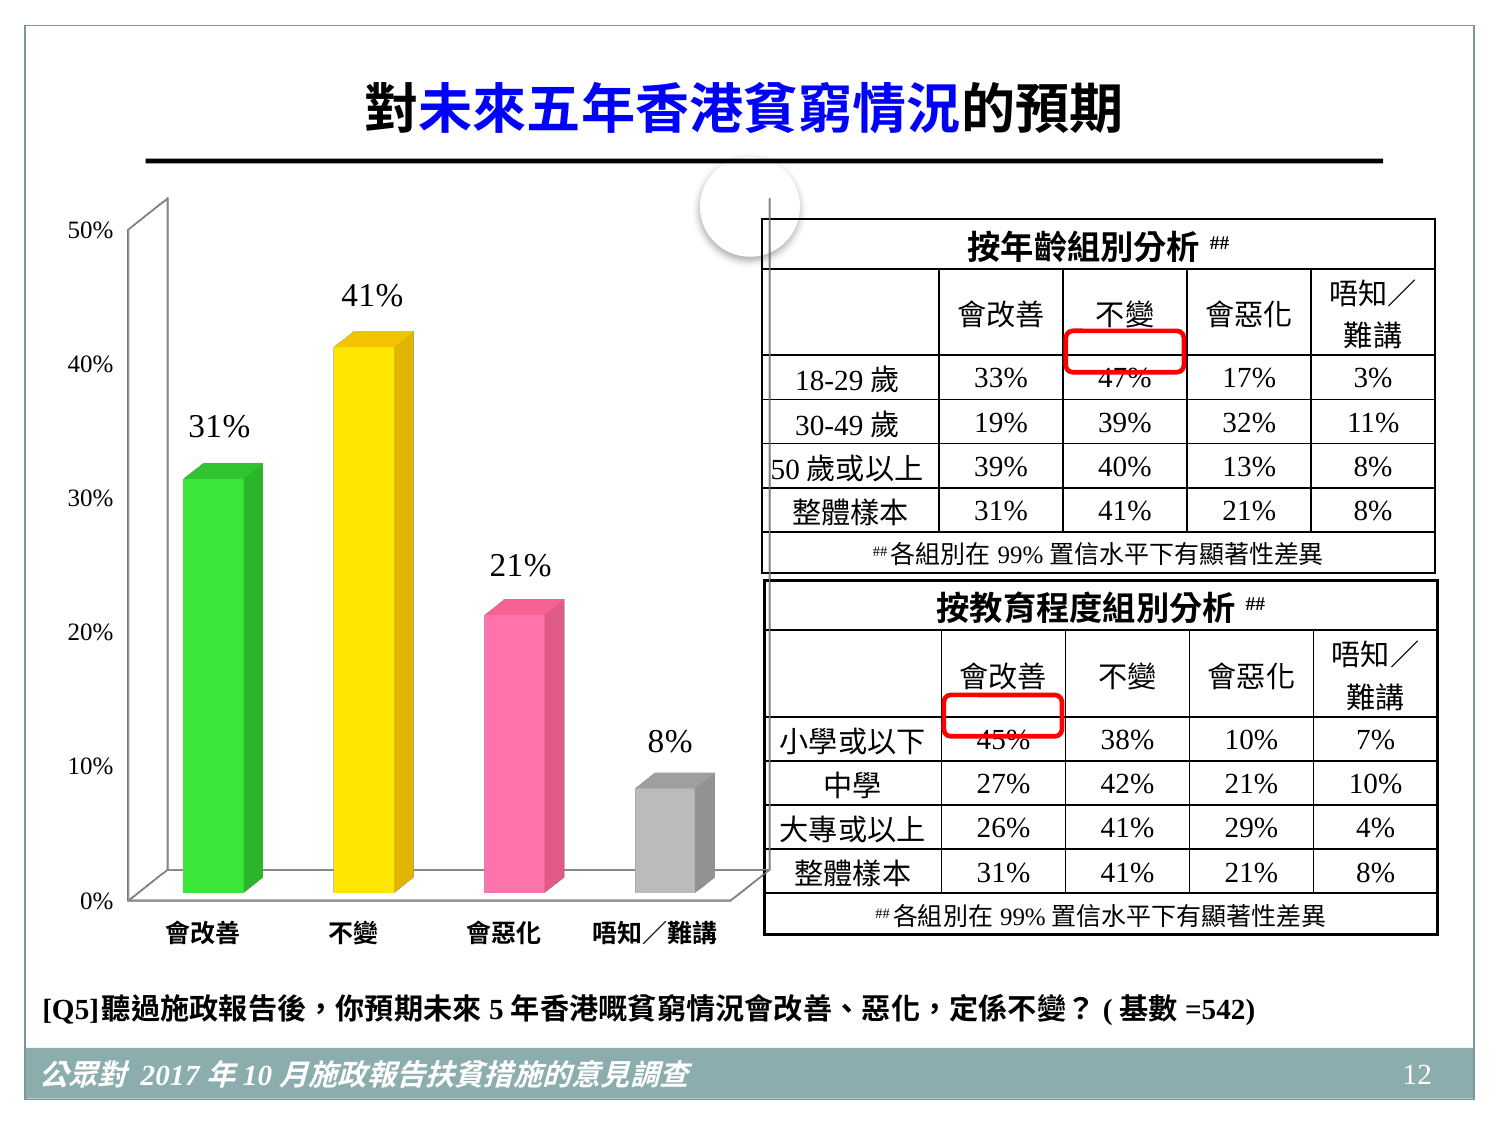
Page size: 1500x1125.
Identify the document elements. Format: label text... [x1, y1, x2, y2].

table_cell 21% [1190, 762, 1313, 804]
table_cell 會惡化 [1190, 631, 1313, 716]
table_cell 整體樣本 [792, 489, 938, 531]
table_cell 26% [942, 806, 1065, 848]
table_cell 不變 [1066, 631, 1189, 716]
table_cell 中學 [792, 762, 941, 804]
table_cell 8% [1314, 850, 1436, 892]
table_cell 39% [940, 444, 1062, 487]
table_cell 3% [1312, 356, 1434, 399]
chart [52, 178, 786, 969]
table_cell 41% [1066, 806, 1189, 848]
table_cell 17% [1188, 356, 1310, 399]
text_box [942, 693, 1063, 738]
table_cell 41% [1064, 489, 1186, 531]
table_cell 32% [1188, 400, 1310, 443]
table_cell 29% [1190, 806, 1313, 848]
table_cell 38% [1066, 718, 1189, 760]
table_cell 小學或以下 [792, 718, 941, 760]
table_header 按年齡組別分析## [792, 220, 1434, 268]
table_cell [792, 270, 938, 354]
table_cell 45% [942, 718, 1065, 760]
text_box [1064, 329, 1185, 374]
table_cell 大專或以上 [792, 806, 941, 848]
table_cell 唔知／ 難講 [1314, 631, 1436, 716]
table_cell 會惡化 [1188, 270, 1310, 354]
table_cell 11% [1312, 400, 1434, 443]
table_cell 7% [1314, 718, 1436, 760]
table_cell 整體樣本 [792, 850, 941, 892]
table_cell ##各組別在99%置信水平下有顯著性差異 [792, 533, 1434, 572]
table_cell 47% [1064, 356, 1186, 399]
table_cell 會改善 [942, 631, 1065, 716]
table_cell 50歲或以上 [792, 444, 938, 487]
table_cell 21% [1190, 850, 1313, 892]
table_cell 33% [940, 356, 1062, 399]
table_cell 13% [1188, 444, 1310, 487]
table_cell 41% [1066, 850, 1189, 892]
table_cell 18-29歲 [792, 356, 938, 399]
table_cell 會改善 [940, 270, 1062, 354]
table_cell 31% [940, 489, 1062, 531]
table_cell 4% [1314, 806, 1436, 848]
text_box 對未來五年香港貧窮情況的預期 [82, 30, 1407, 184]
table_cell 10% [1314, 762, 1436, 804]
table_cell [792, 631, 941, 716]
table_header 按教育程度組別分析## [792, 582, 1436, 629]
table_cell 8% [1312, 444, 1434, 487]
text_box [Q5] 聽過施政報告後，你預期未來5年香港嘅貧窮情況會改善、惡化，定係不變？(基數=542) [27, 972, 1471, 1047]
table_cell 27% [942, 762, 1065, 804]
table_cell 30-49歲 [792, 400, 938, 443]
table_cell 21% [1188, 489, 1310, 531]
table_cell 19% [940, 400, 1062, 443]
table_cell 42% [1066, 762, 1189, 804]
table_cell 唔知／ 難講 [1312, 270, 1434, 354]
table_cell 8% [1312, 489, 1434, 531]
table_cell 39% [1064, 400, 1186, 443]
table_cell 40% [1064, 444, 1186, 487]
table_cell 不變 [1064, 270, 1186, 354]
table_cell 31% [942, 850, 1065, 892]
table_cell 10% [1190, 718, 1313, 760]
table_cell ##各組別在99%置信水平下有顯著性差異 [792, 894, 1436, 933]
